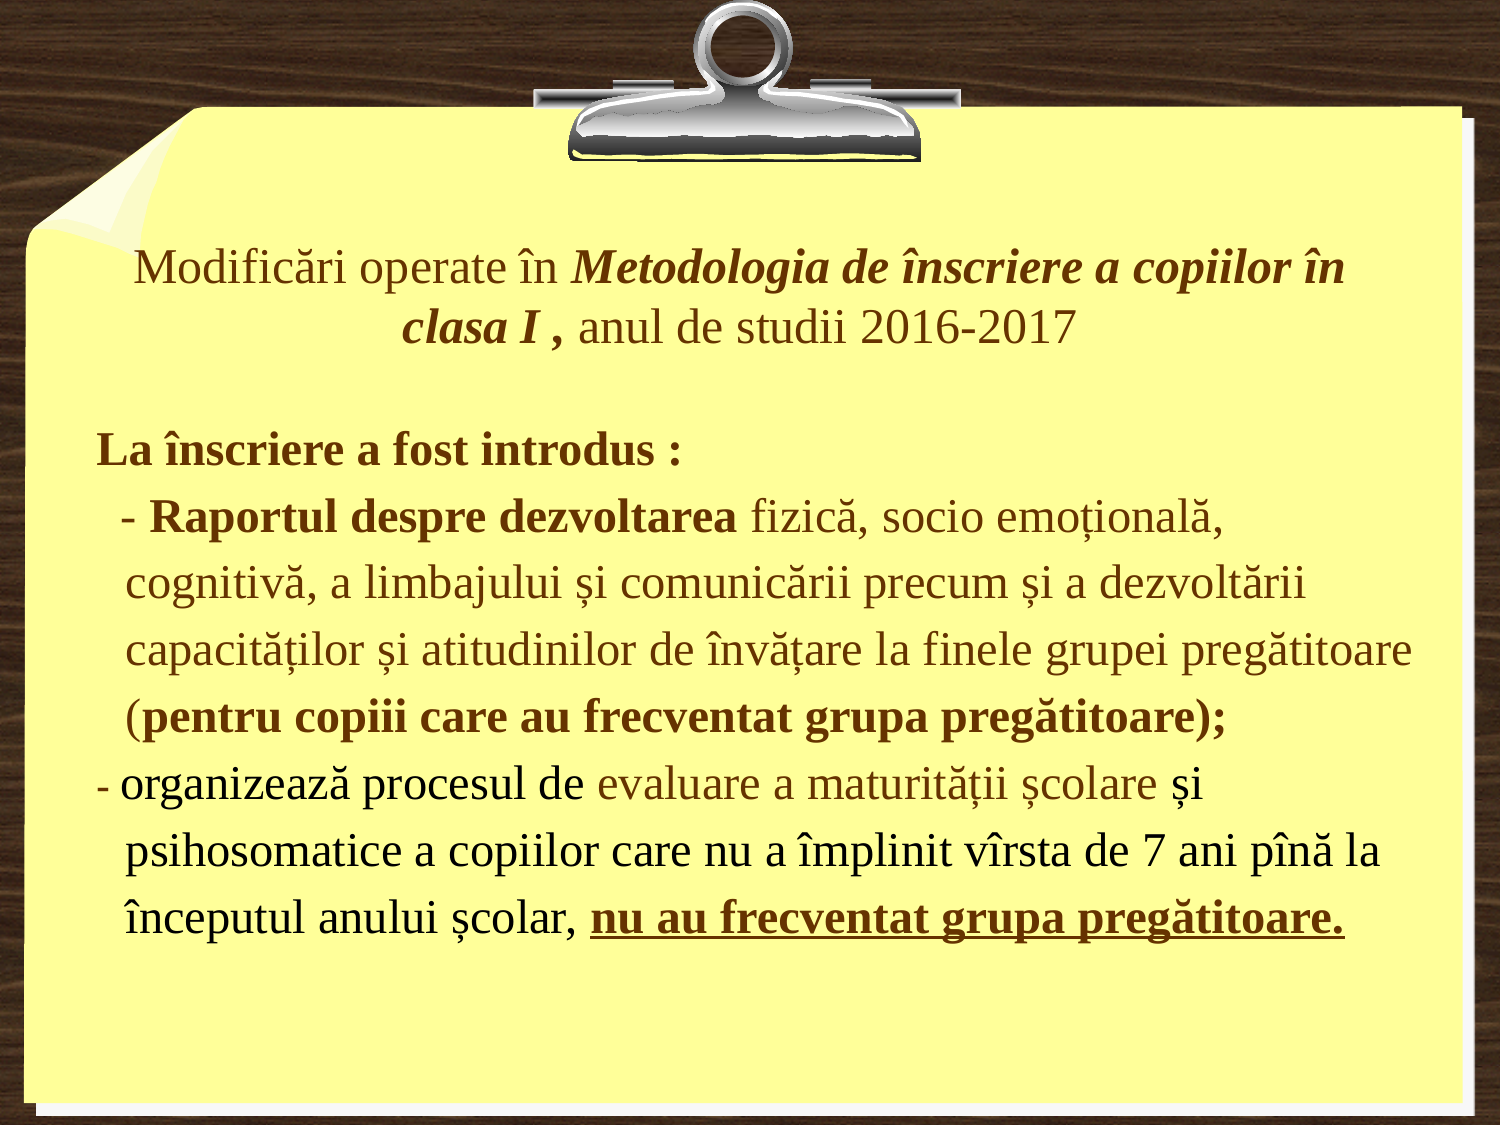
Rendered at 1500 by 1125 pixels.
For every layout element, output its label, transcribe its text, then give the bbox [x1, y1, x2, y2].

picture [710, 15, 775, 78]
list La înscriere a fost introdus : - Raportul despre dezvoltarea fizică, socio emoțională, cognitivă, a limbajului și comunicării precum și a dezvoltării capacităților și atitudinilor de învățare la finele grupei pregătitoare (pentru copiii care au frecventat grupa pregătitoare); - organizează procesul de evaluare a maturității școlare și psihosomatice a copiilor care nu a împlinit vîrsta de 7 ani pînă la începutul anului școlar, nu au frecventat grupa pregătitoare. [80, 400, 1442, 976]
title Modificări operate în Metodologia de înscriere a copiilor în clasa I , anul de studii 2016-2017 [77, 199, 1403, 388]
picture [0, 0, 1500, 1125]
